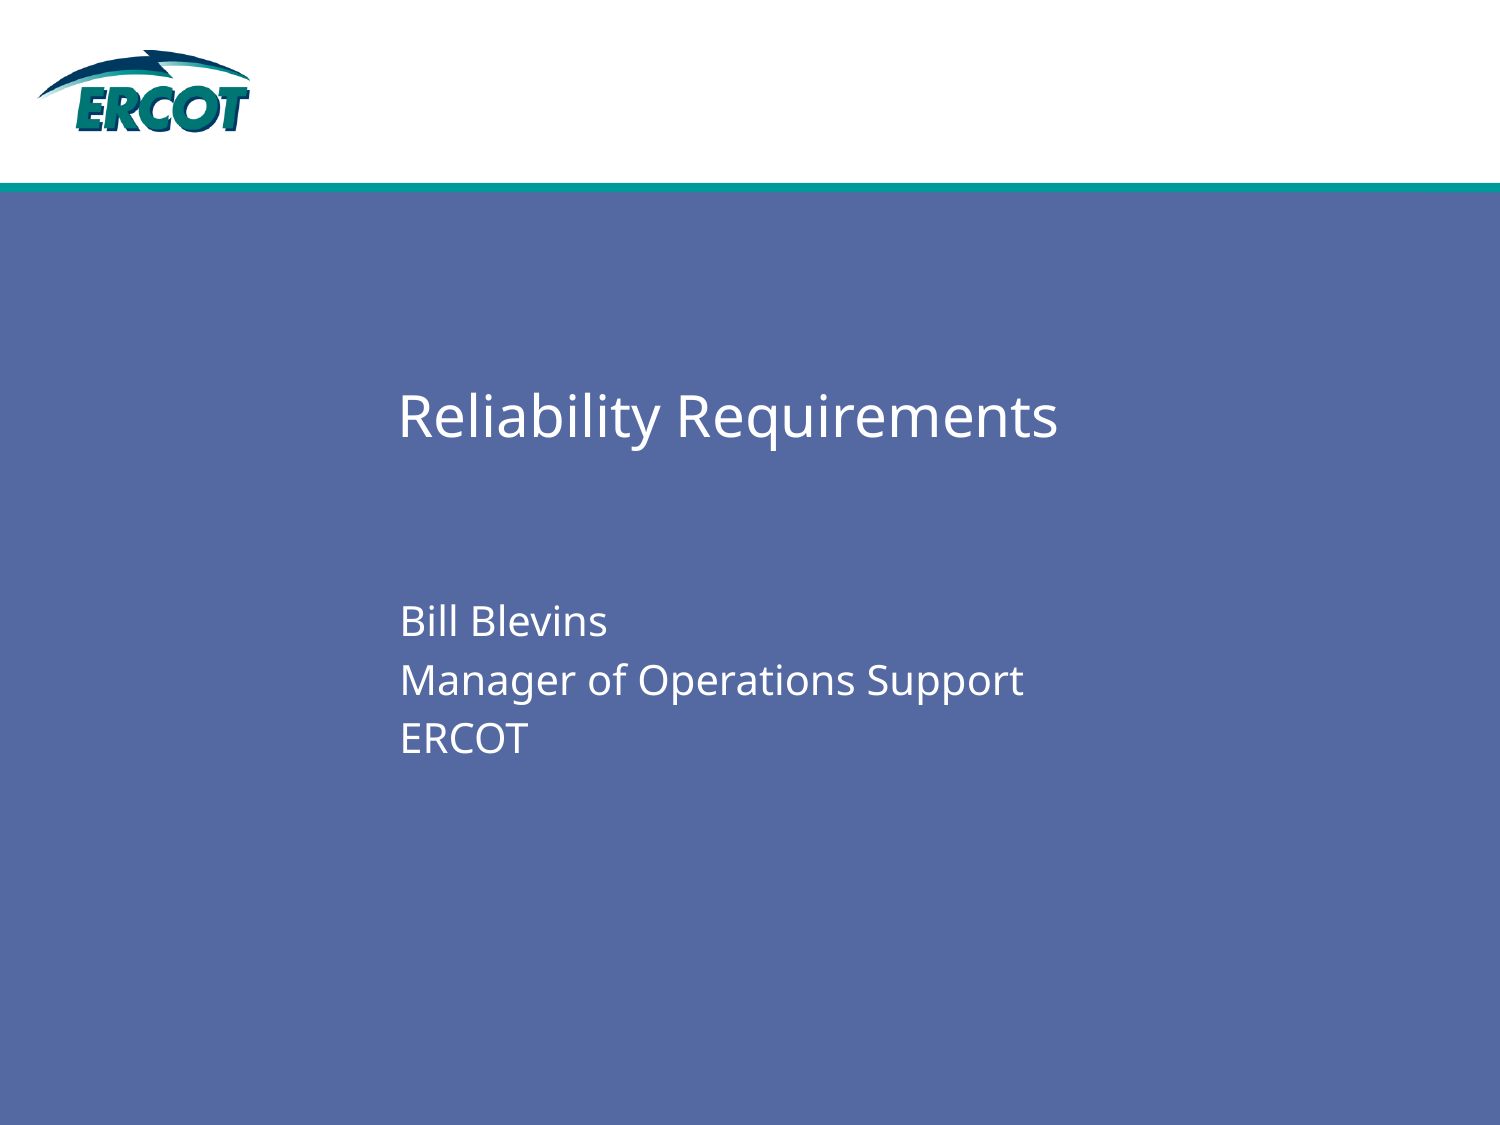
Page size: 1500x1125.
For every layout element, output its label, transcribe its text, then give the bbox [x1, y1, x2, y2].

picture [37, 50, 250, 136]
title Reliability Requirements [382, 312, 1446, 517]
subtitle Bill Blevins Manager of Operations Support ERCOT [384, 587, 1426, 776]
